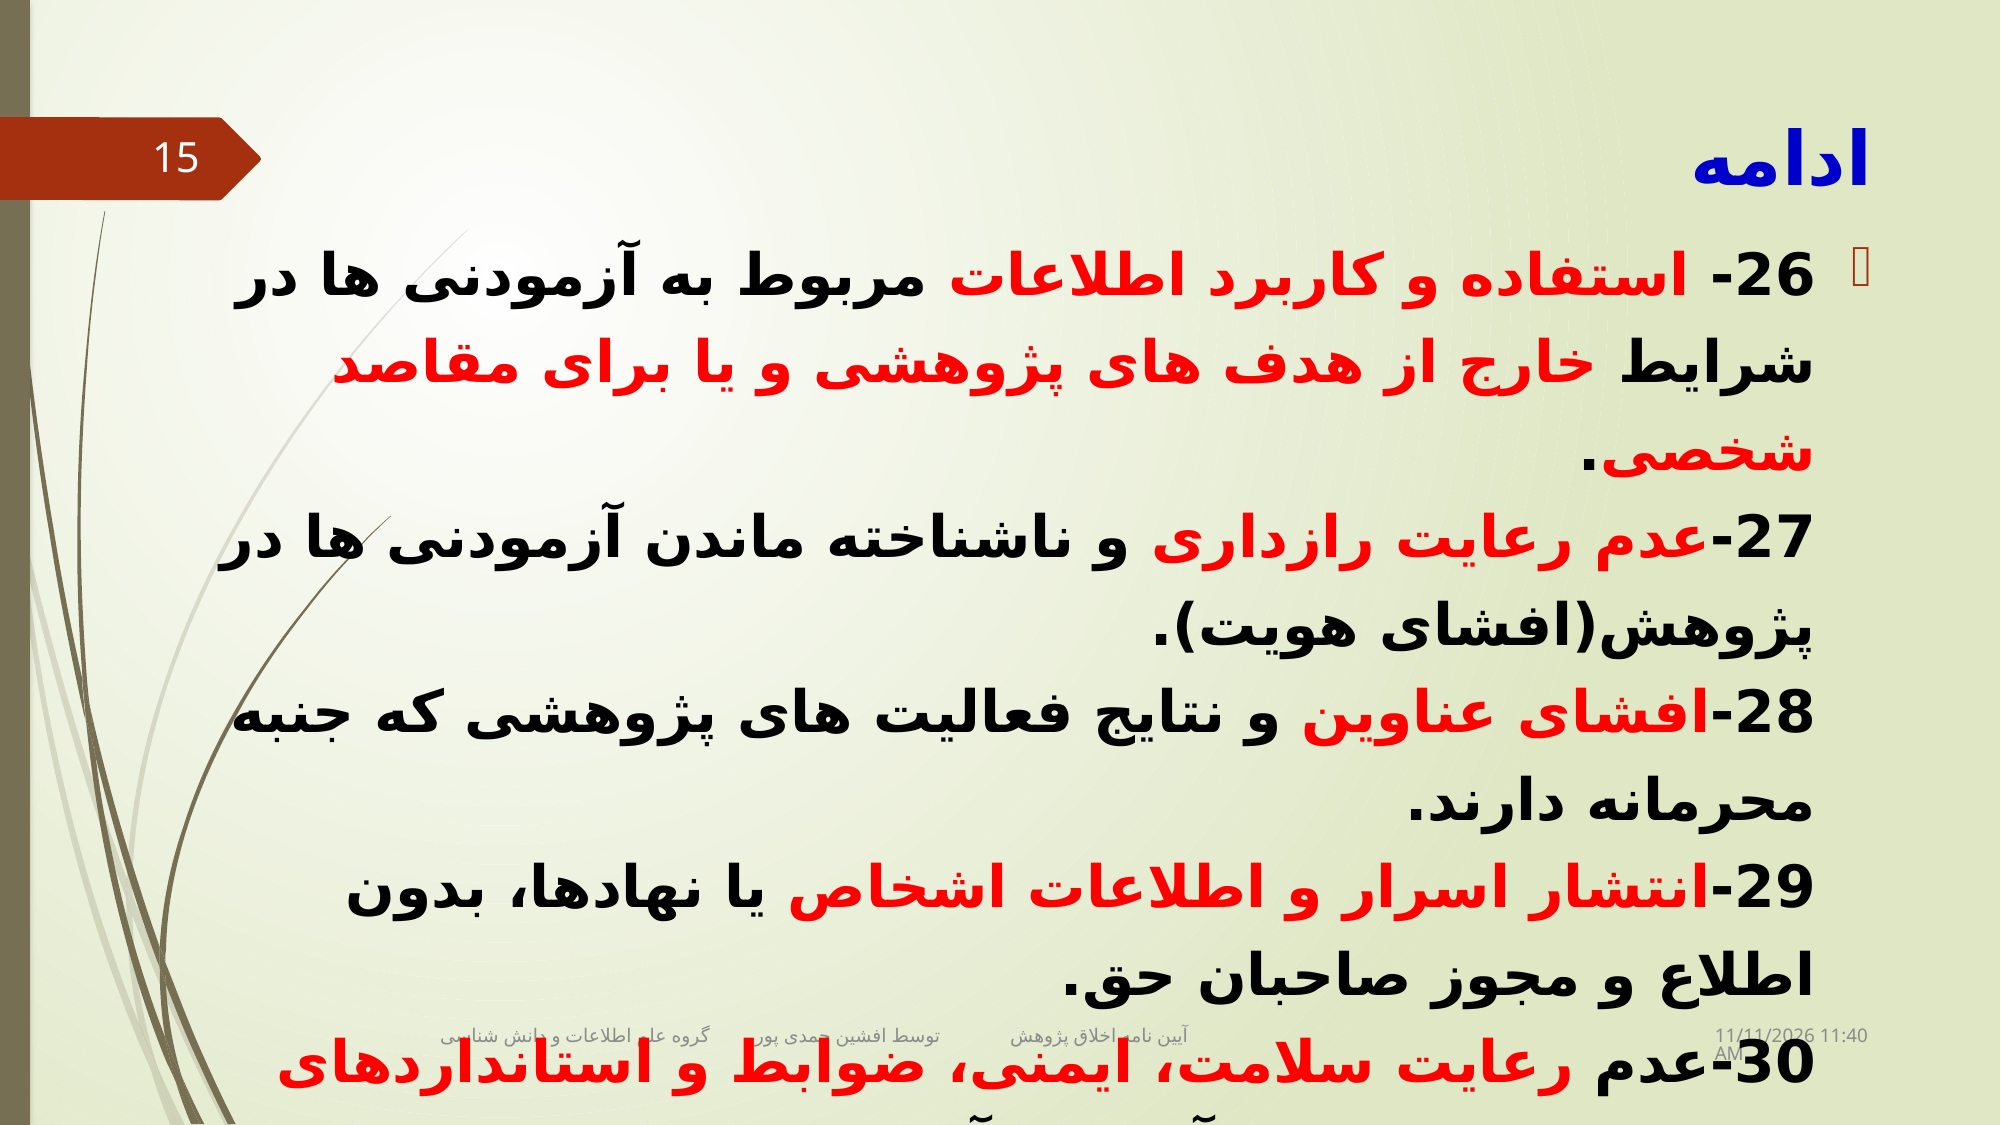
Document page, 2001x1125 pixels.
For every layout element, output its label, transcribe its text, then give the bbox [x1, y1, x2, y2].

slide_number 17 دسامبر 18 [1699, 1005, 1888, 1067]
slide_number 15 [87, 129, 216, 190]
footer آیین نامه اخلاق پژوهش توسط افشین حمدی پور گروه علم اطلاعات و دانش شناسی [424, 1006, 1675, 1067]
list 26- استفاده و کاربرد اطلاعات مربوط به آزمودنی ها در شرایط خارج از هدف های پژوهشی و یا برای مقاصد شخصی. 27-عدم رعایت رازداری و ناشناخته ماندن آزمودنی ها در پژوهش(افشای هویت). 28-افشای عناوین و نتایج فعالیت های پژوهشی که جنبه محرمانه دارند. 29-انتشار اسرار و اطلاعات اشخاص یا نهادها، بدون اطلاع و مجوز صاحبان حق. 30-عدم رعایت سلامت، ایمنی، ضوابط و استانداردهای لازم جهت حفاظت و آسایش آزمودنی های(انسان، حیوان،گیاه، اشیاء، اسناد و مدارک، آثار باستانی و محلی) در حین پژوهش به بهانه پیشرفت علم و منافع جامعه. [200, 212, 1888, 1089]
title ادامه [425, 102, 1888, 212]
